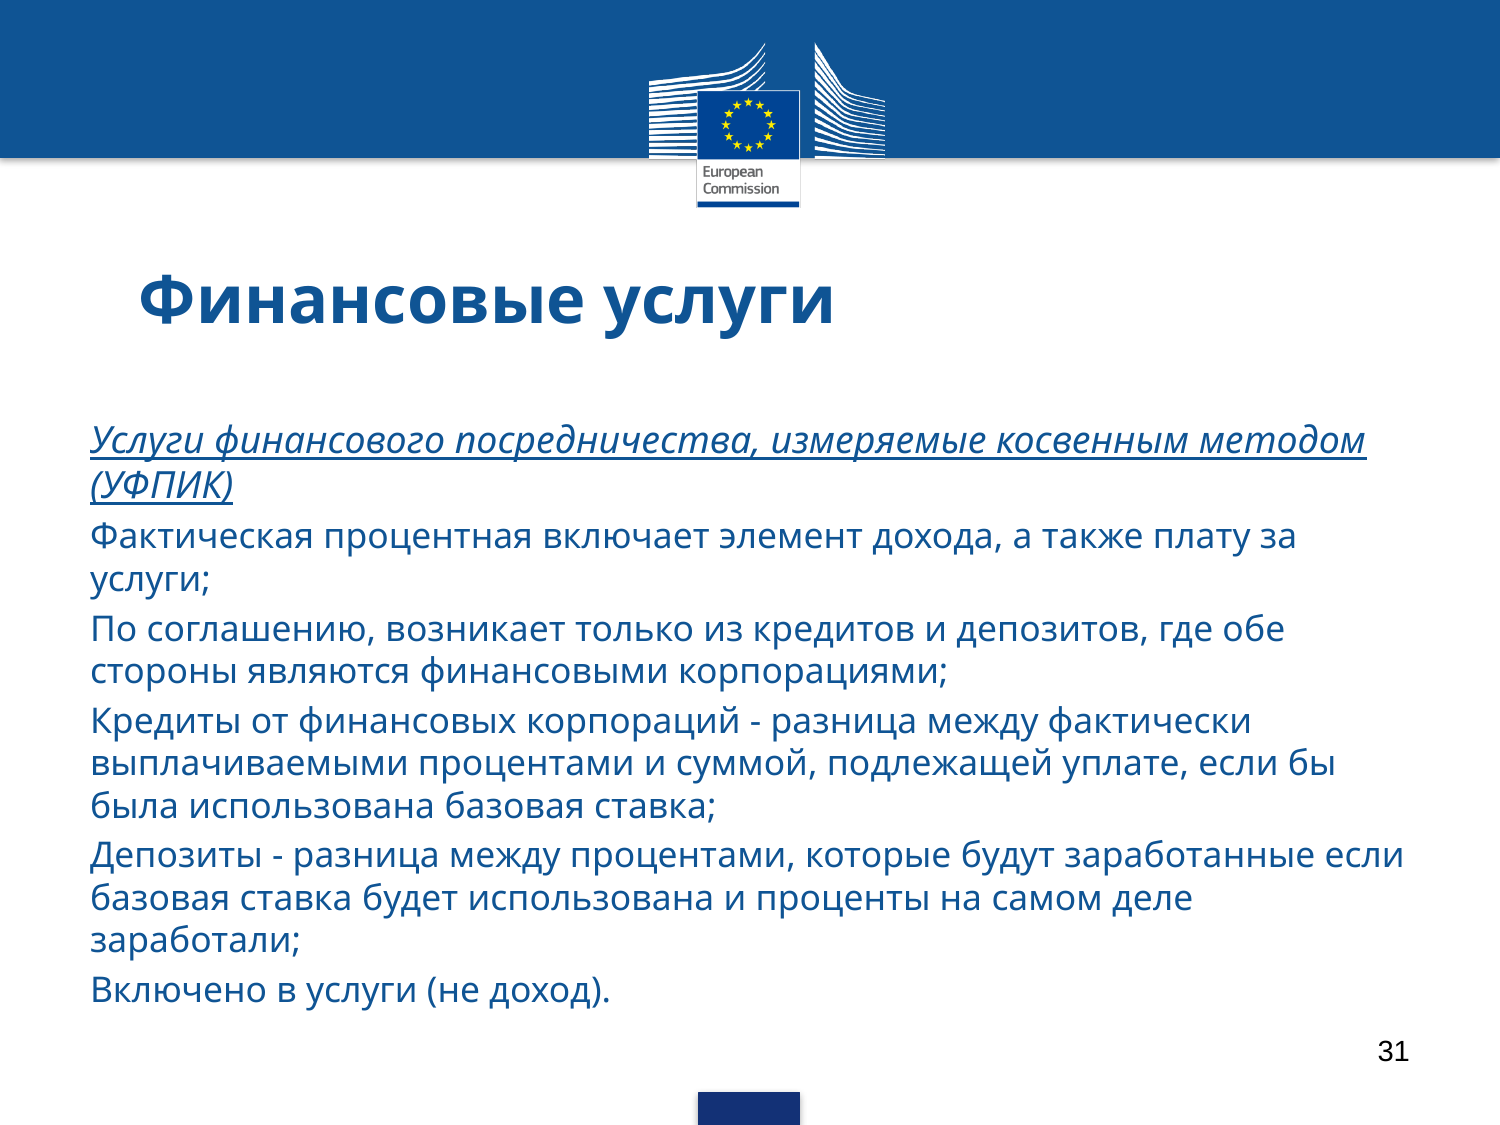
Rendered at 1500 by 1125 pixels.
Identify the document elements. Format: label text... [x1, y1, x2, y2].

picture [649, 42, 885, 208]
slide_number 31 [1074, 1024, 1425, 1103]
title Финансовые услуги [64, 219, 1415, 374]
list Услуги финансового посредничества, измеряемые косвенным методом (УФПИК) Фактическая процентная включает элемент дохода, а также плату за услуги; По соглашению, возникает только из кредитов и депозитов, где обе стороны являются финансовыми корпорациями; Кредиты от финансовых корпораций - разница между фактически выплачиваемыми процентами и суммой, подлежащей уплате, если бы была использована базовая ставка; Депозиты - разница между процентами, которые будут заработанные если базовая ставка будет использована и проценты на самом деле заработали; Включено в услуги (не доход). [75, 408, 1425, 988]
